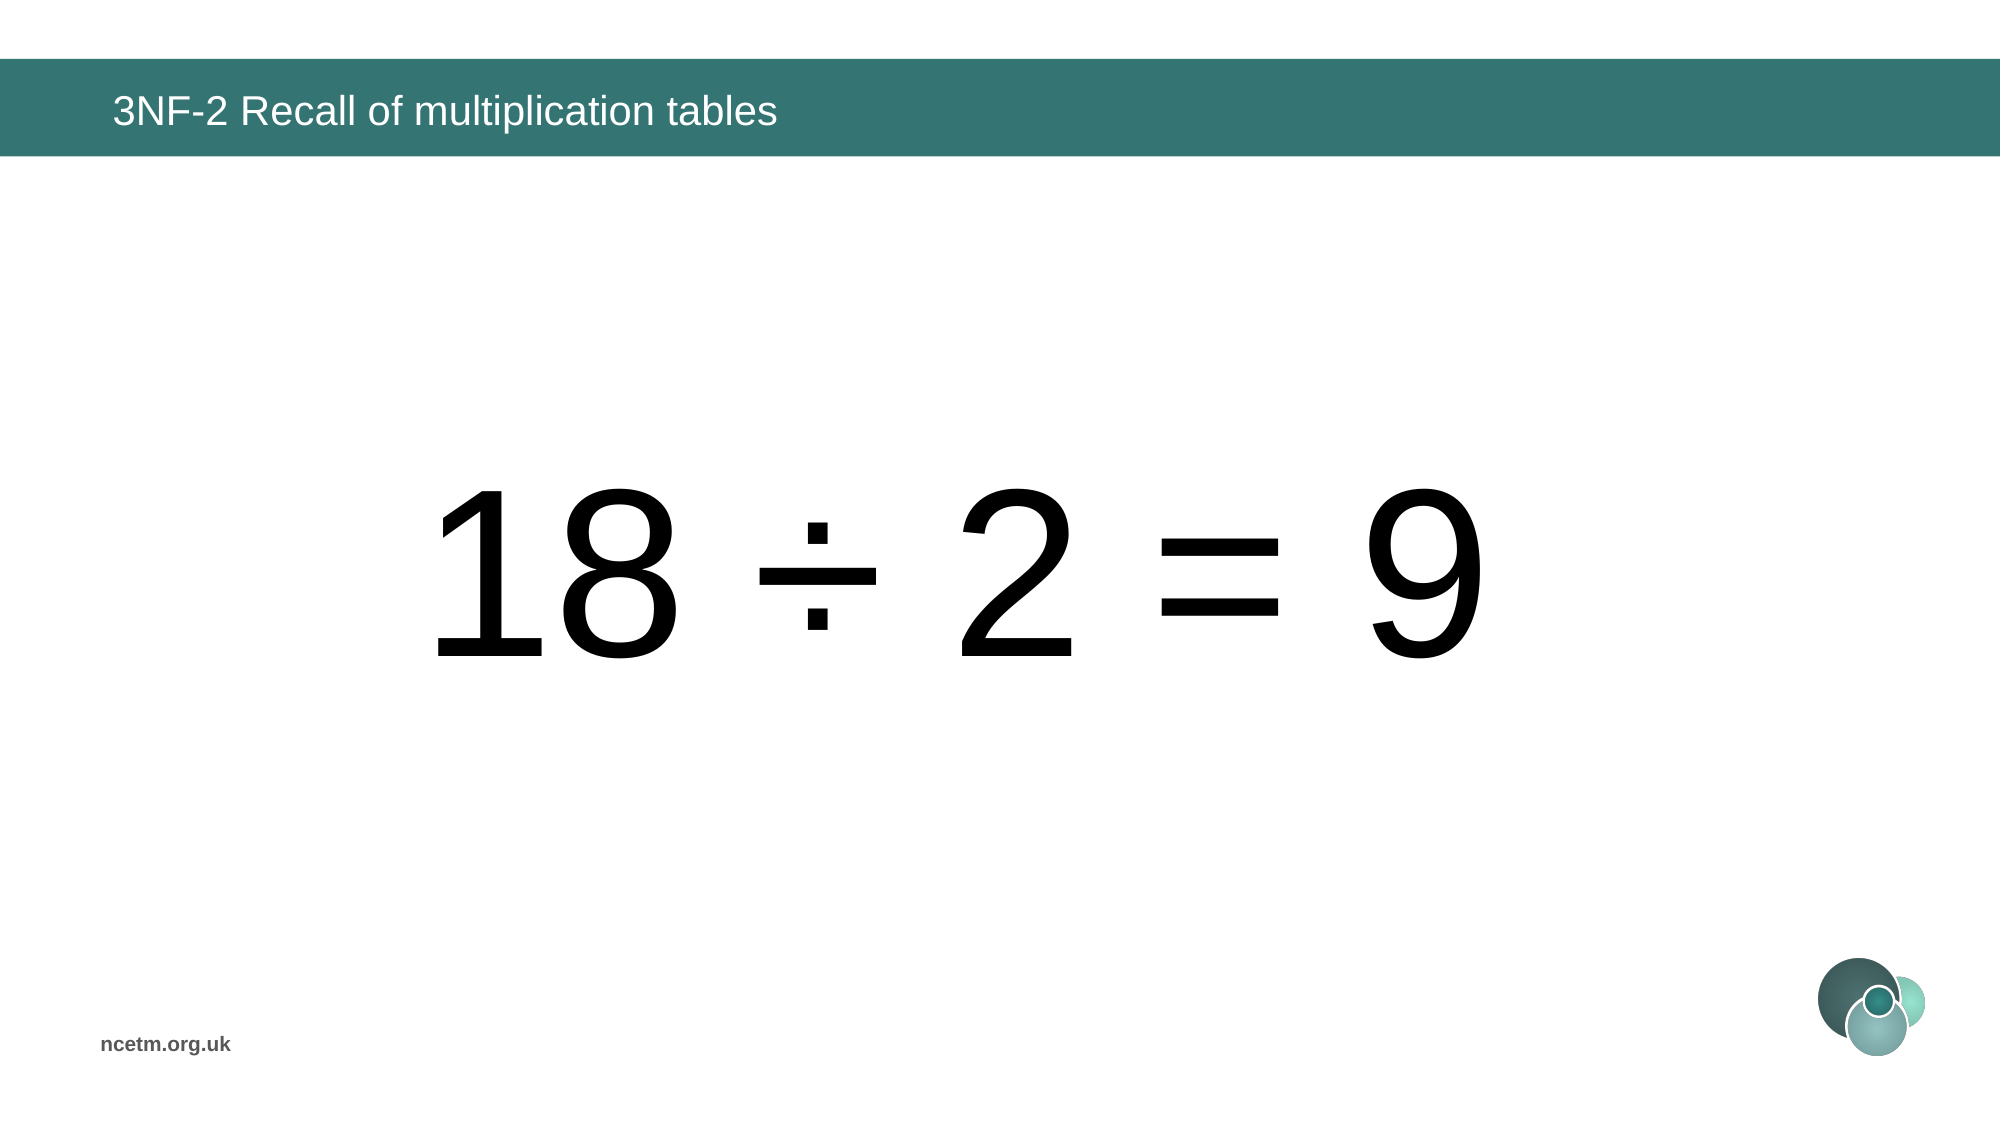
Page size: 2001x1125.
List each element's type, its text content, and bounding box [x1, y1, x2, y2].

picture [1818, 958, 1925, 1056]
text_box 9 [1344, 409, 1508, 712]
title 3NF-2 Recall of multiplication tables [97, 76, 1945, 147]
text_box 18 ÷ 2 = [405, 409, 1344, 712]
